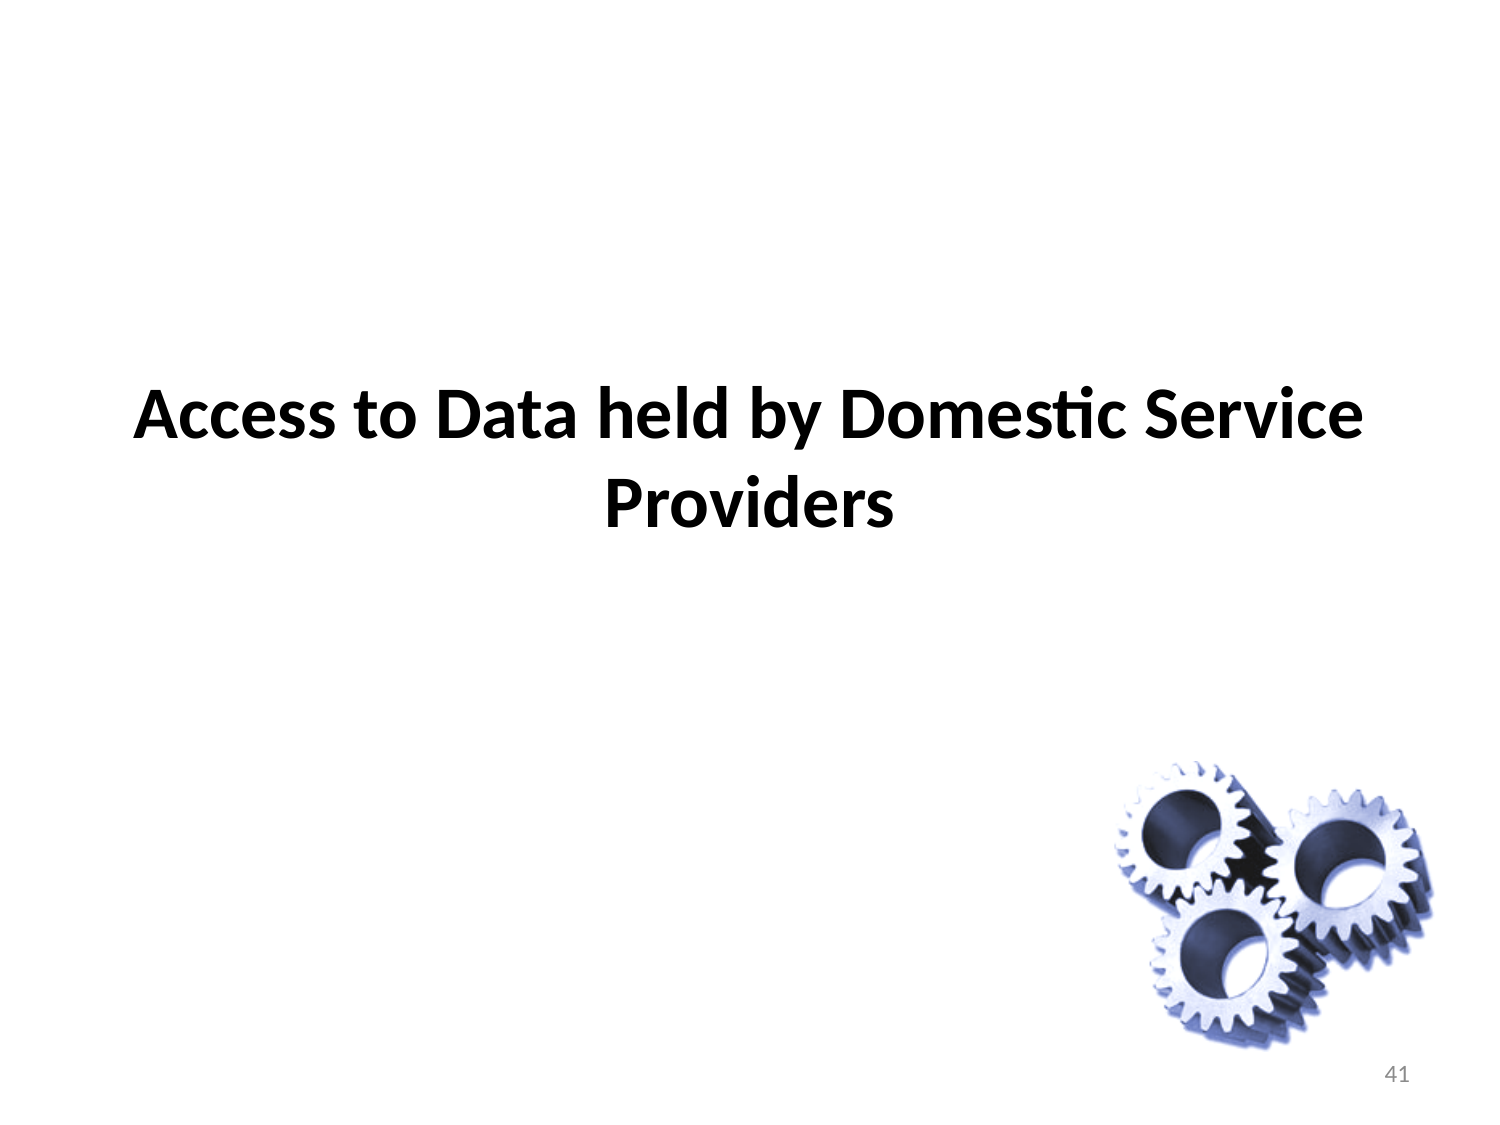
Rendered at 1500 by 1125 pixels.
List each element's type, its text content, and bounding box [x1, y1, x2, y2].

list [1113, 761, 1436, 1052]
title Access to Data held by Domestic Service Providers [75, 355, 1425, 641]
slide_number 41 [1074, 1042, 1425, 1103]
